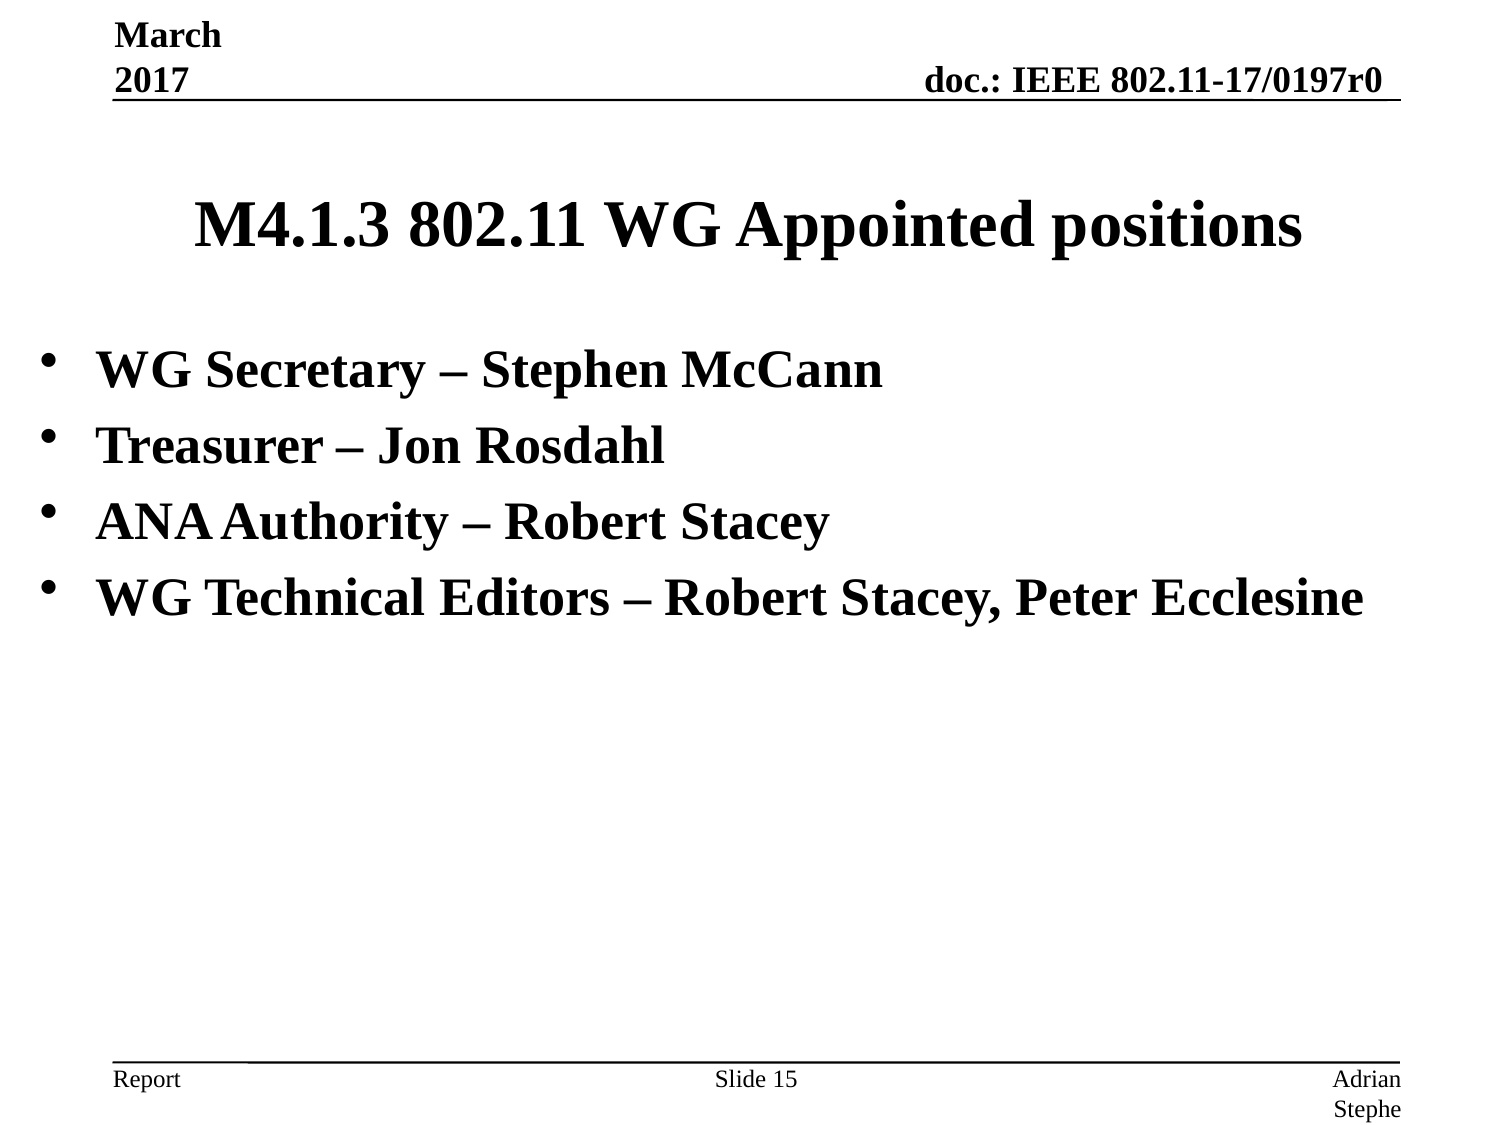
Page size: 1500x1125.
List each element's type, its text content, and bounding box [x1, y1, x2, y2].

list WG Secretary – Stephen McCann Treasurer – Jon Rosdahl ANA Authority – Robert Stacey WG Technical Editors – Robert Stacey, Peter Ecclesine [24, 326, 1500, 1002]
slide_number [114, 54, 272, 101]
slide_number Slide 15 [712, 1061, 800, 1093]
title M4.1.3 802.11 WG Appointed positions [112, 152, 1388, 288]
footer Adrian Stephens, Intel Corporation [1324, 1061, 1402, 1093]
